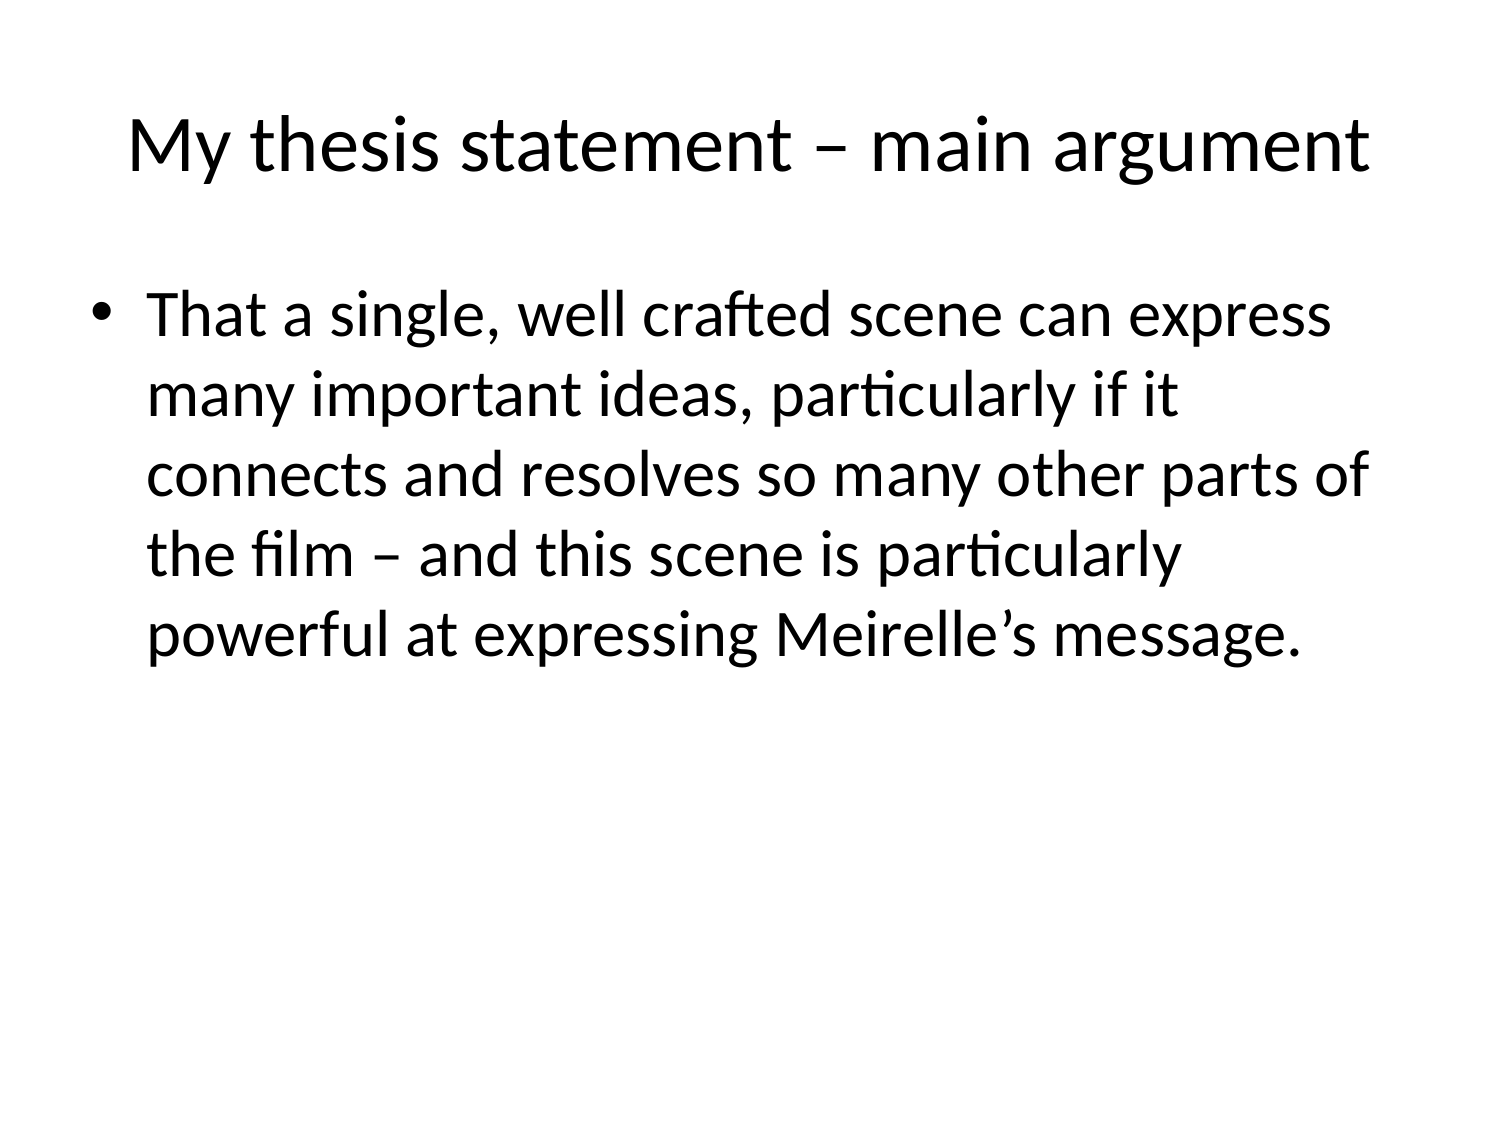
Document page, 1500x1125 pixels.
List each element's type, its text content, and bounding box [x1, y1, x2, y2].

title My thesis statement – main argument [75, 45, 1425, 233]
list That a single, well crafted scene can express many important ideas, particularly if it connects and resolves so many other parts of the film – and this scene is particularly powerful at expressing Meirelle’s message. [75, 262, 1425, 1005]
